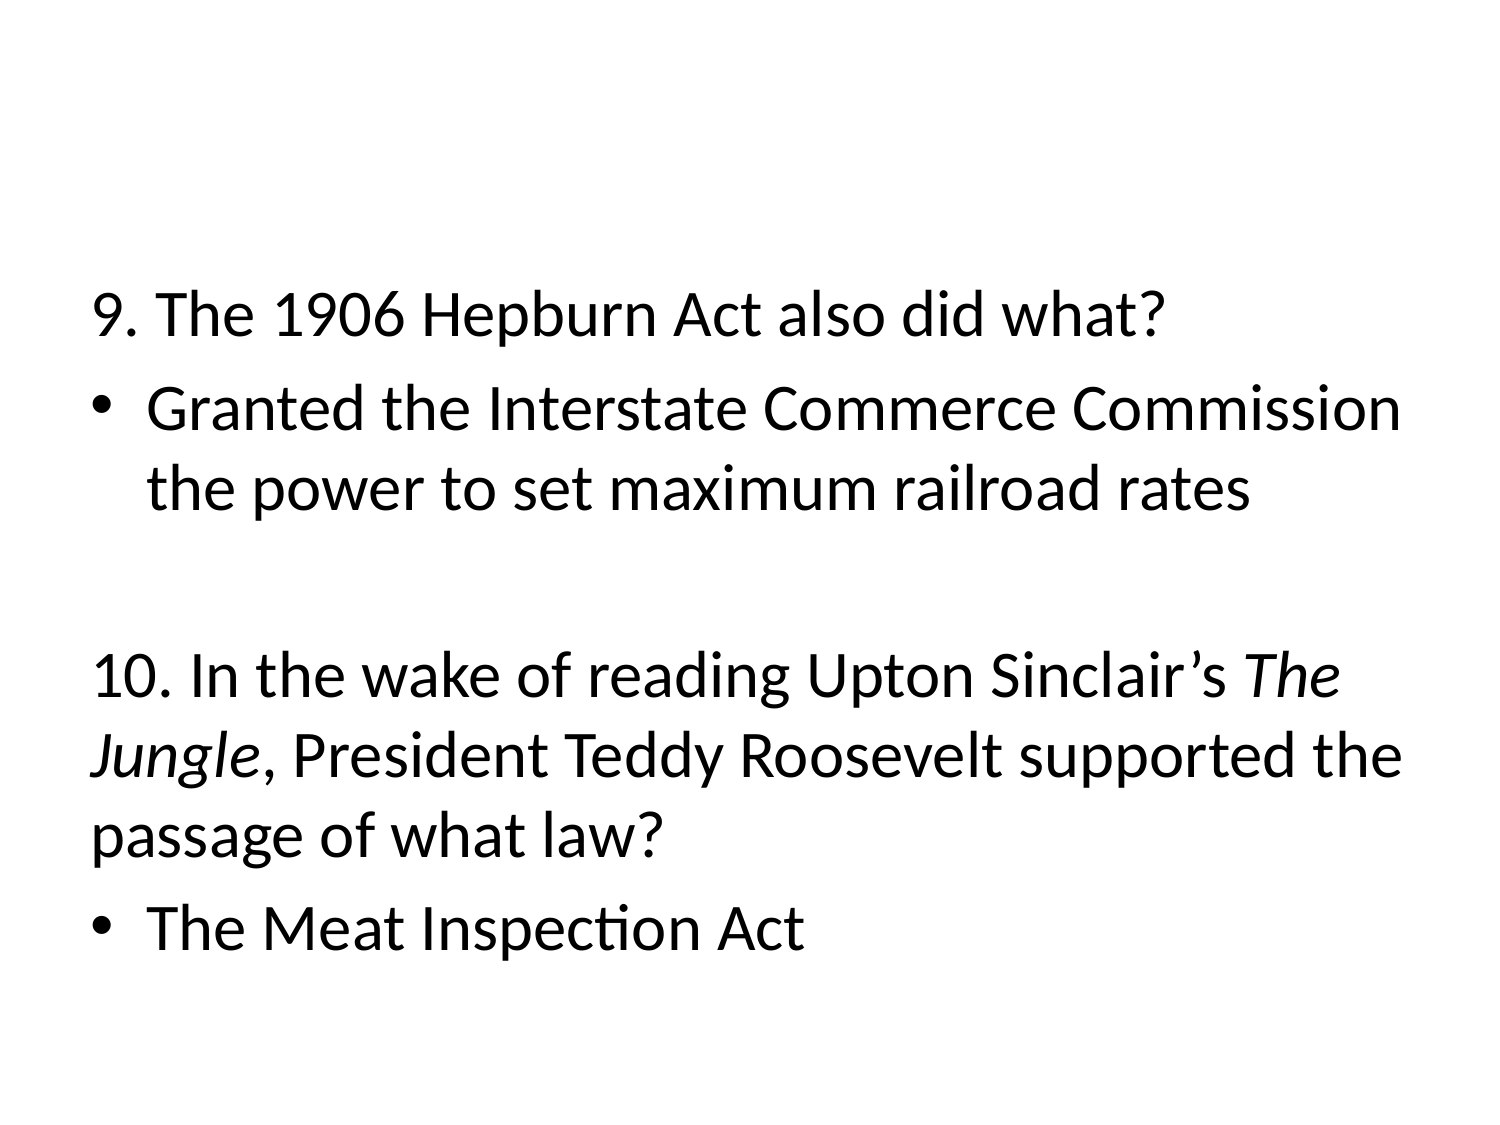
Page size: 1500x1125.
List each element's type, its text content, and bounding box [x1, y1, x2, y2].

list 9. The 1906 Hepburn Act also did what? Granted the Interstate Commerce Commission the power to set maximum railroad rates 10. In the wake of reading Upton Sinclair’s The Jungle, President Teddy Roosevelt supported the passage of what law? The Meat Inspection Act [75, 262, 1425, 1005]
